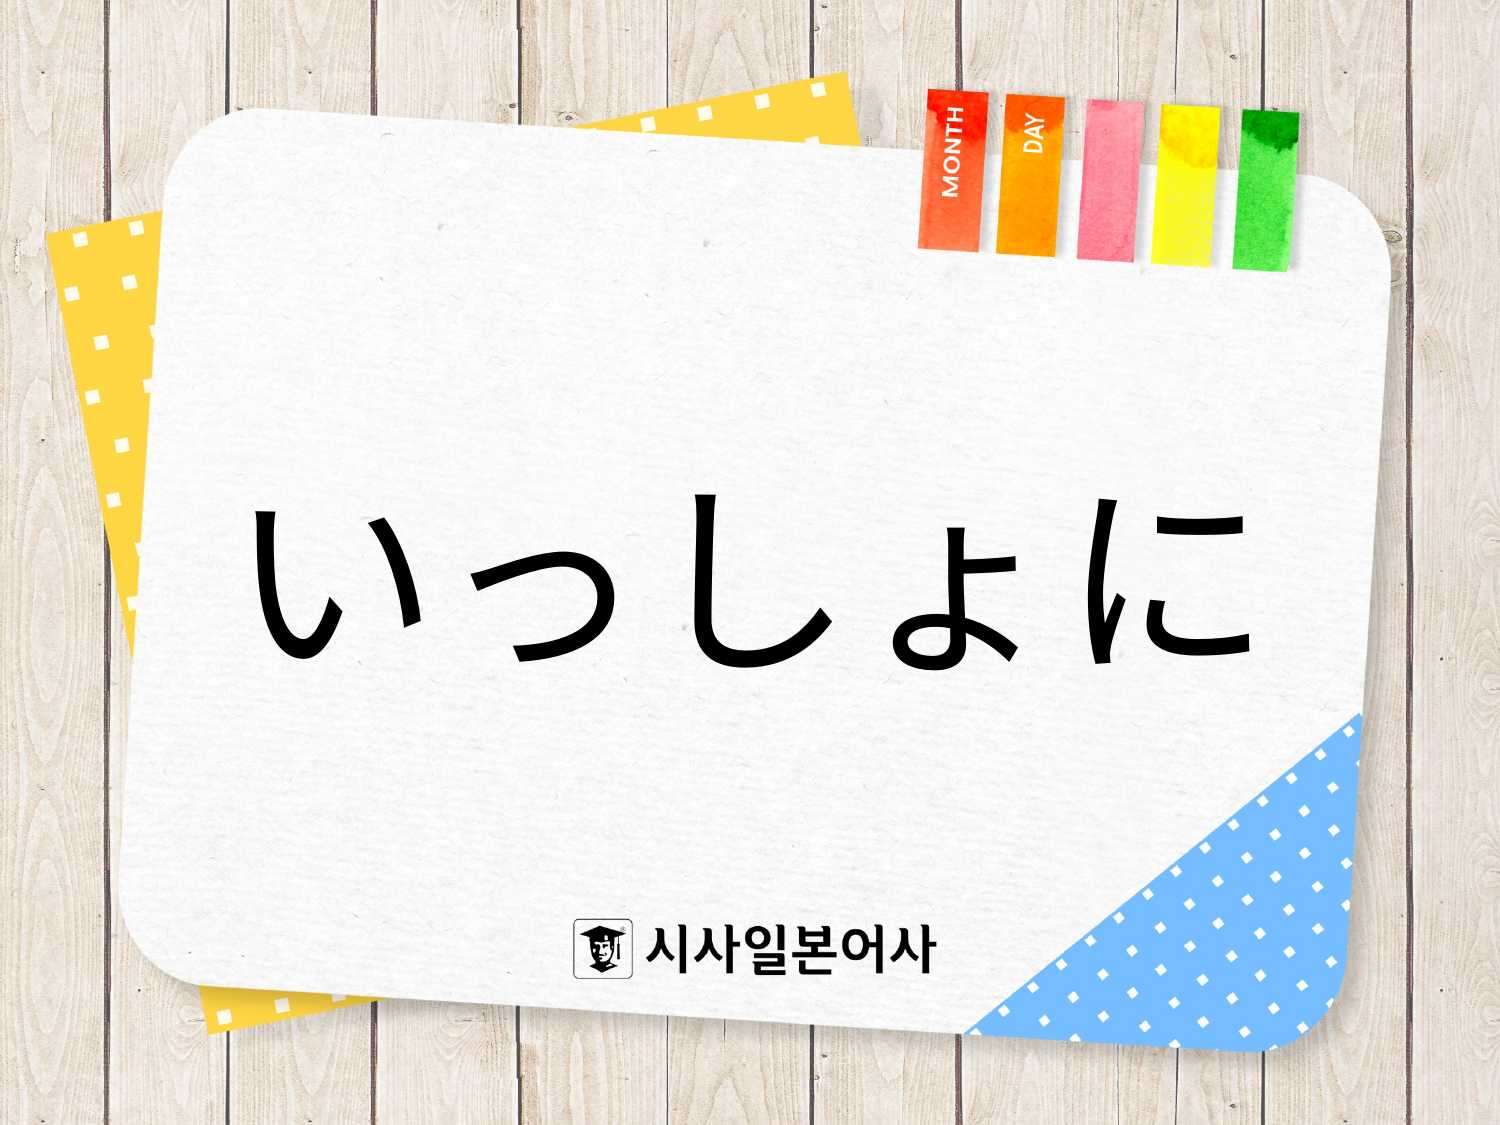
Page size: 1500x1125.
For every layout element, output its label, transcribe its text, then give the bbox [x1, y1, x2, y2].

title いっしょに [75, 338, 1425, 811]
picture [0, 0, 1500, 1125]
